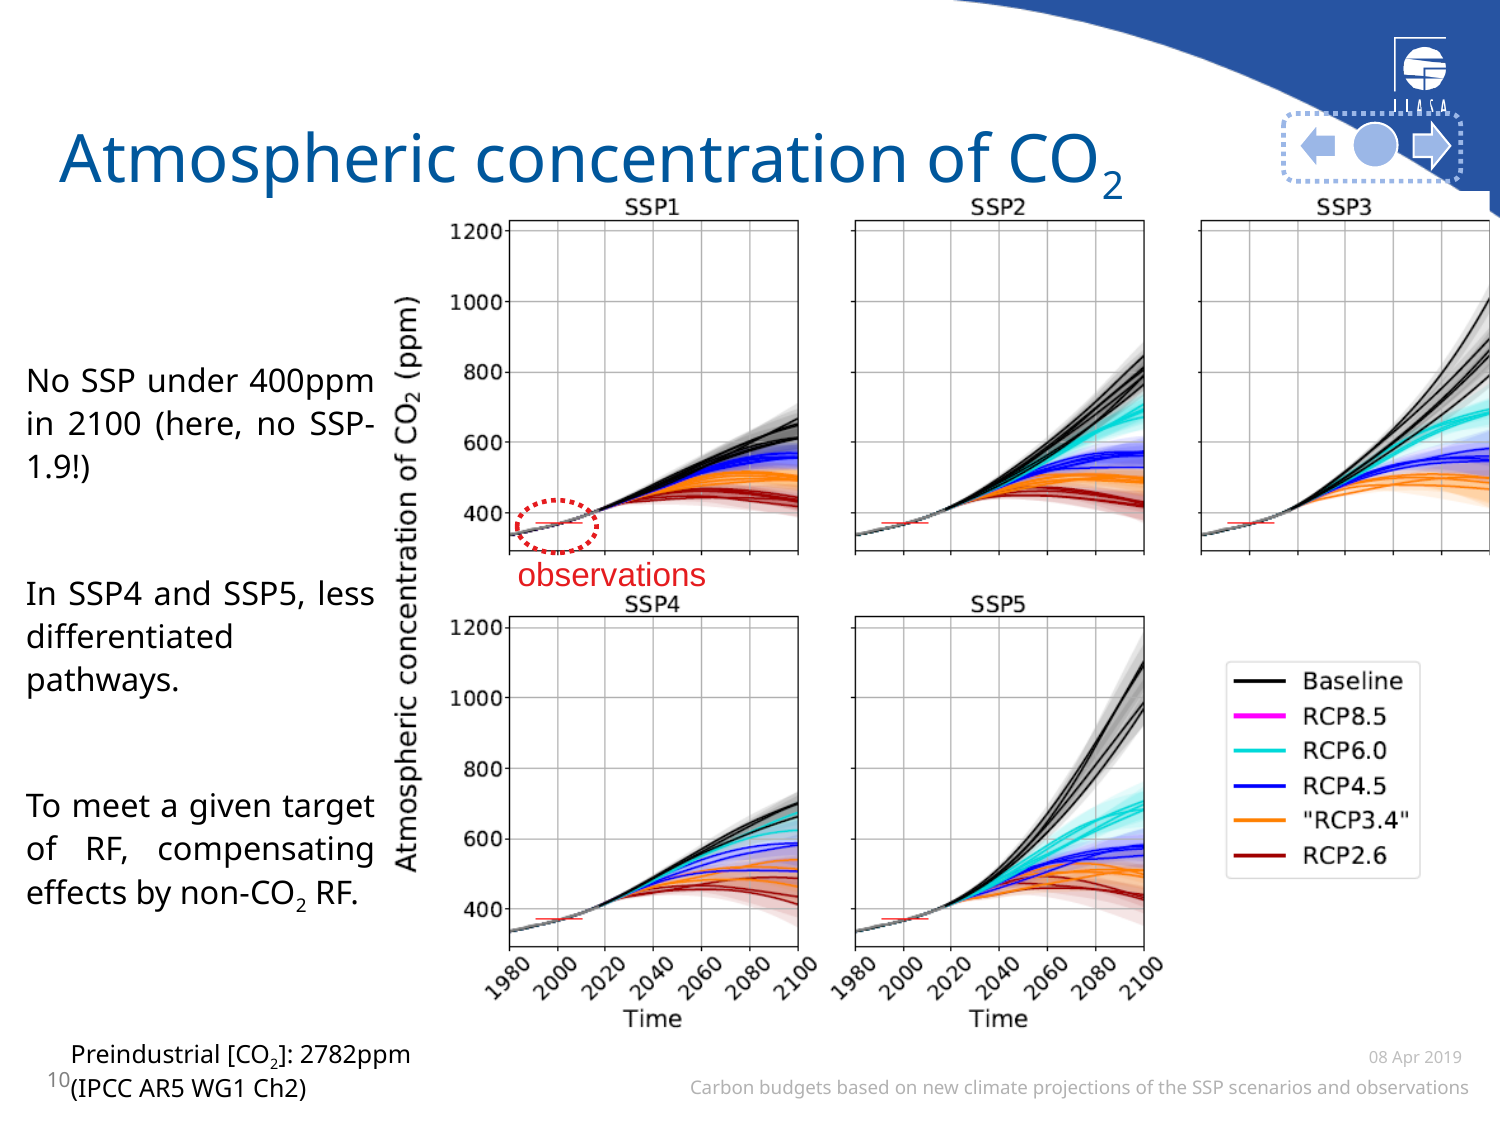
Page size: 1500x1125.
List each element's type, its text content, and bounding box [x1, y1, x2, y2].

footer Carbon budgets based on new climate projections of the SSP scenarios and observations [333, 1068, 1478, 1109]
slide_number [350, 1045, 1469, 1069]
slide_number 10 [31, 1042, 370, 1102]
text_box No SSP under 400ppm in 2100 (here, no SSP-1.9!) In SSP4 and SSP5, less differentiated pathways. To meet a given target of RF, compensating effects by non-CO2 RF. [10, 348, 391, 933]
title Atmospheric concentration of CO2 [44, 59, 1397, 257]
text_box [1283, 113, 1461, 182]
picture [0, 0, 1500, 1125]
